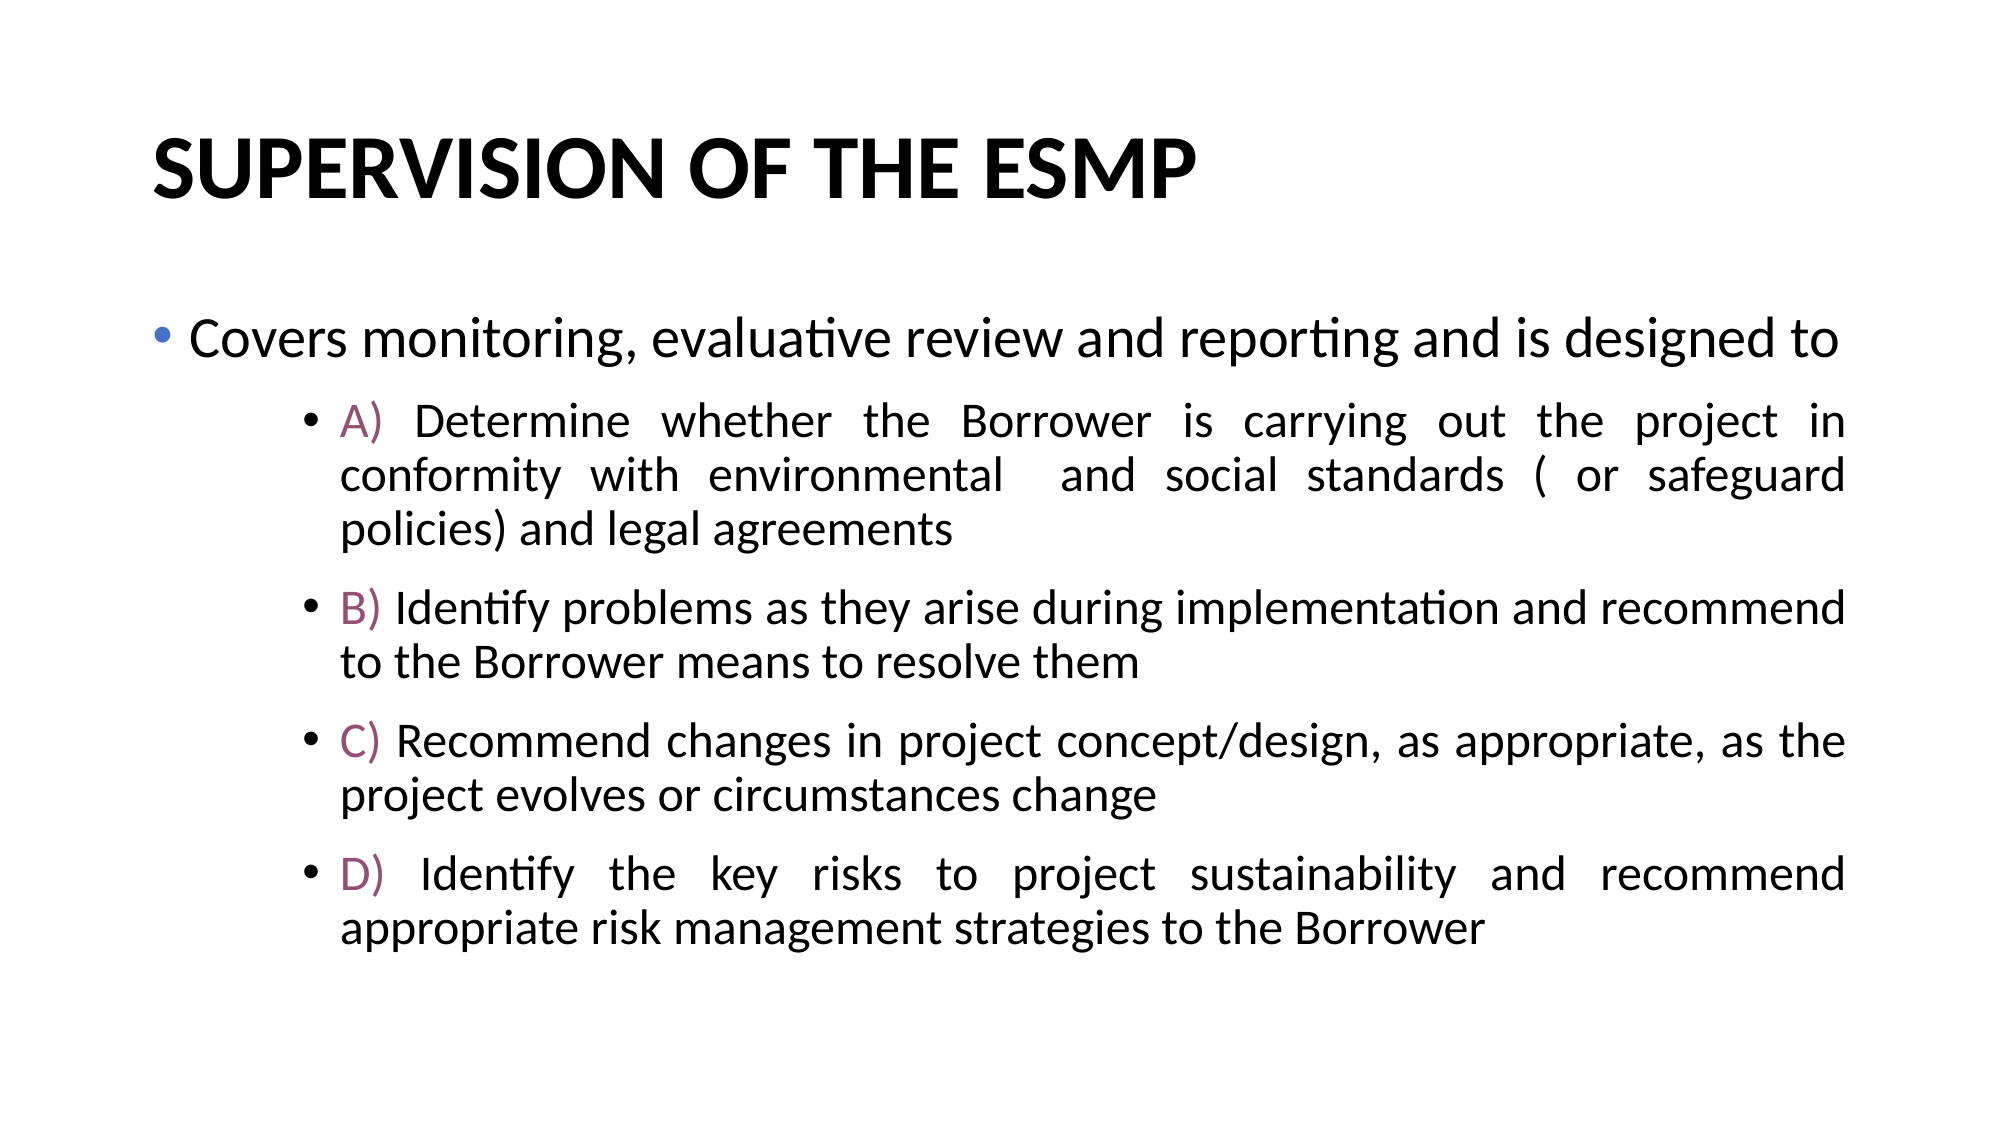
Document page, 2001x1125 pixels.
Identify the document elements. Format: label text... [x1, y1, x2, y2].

title SUPERVISION OF THE ESMP [137, 59, 1863, 278]
list Covers monitoring, evaluative review and reporting and is designed to A) Determine whether the Borrower is carrying out the project in conformity with environmental and social standards ( or safeguard policies) and legal agreements B) Identify problems as they arise during implementation and recommend to the Borrower means to resolve them C) Recommend changes in project concept/design, as appropriate, as the project evolves or circumstances change D) Identify the key risks to project sustainability and recommend appropriate risk management strategies to the Borrower [137, 299, 1863, 1014]
